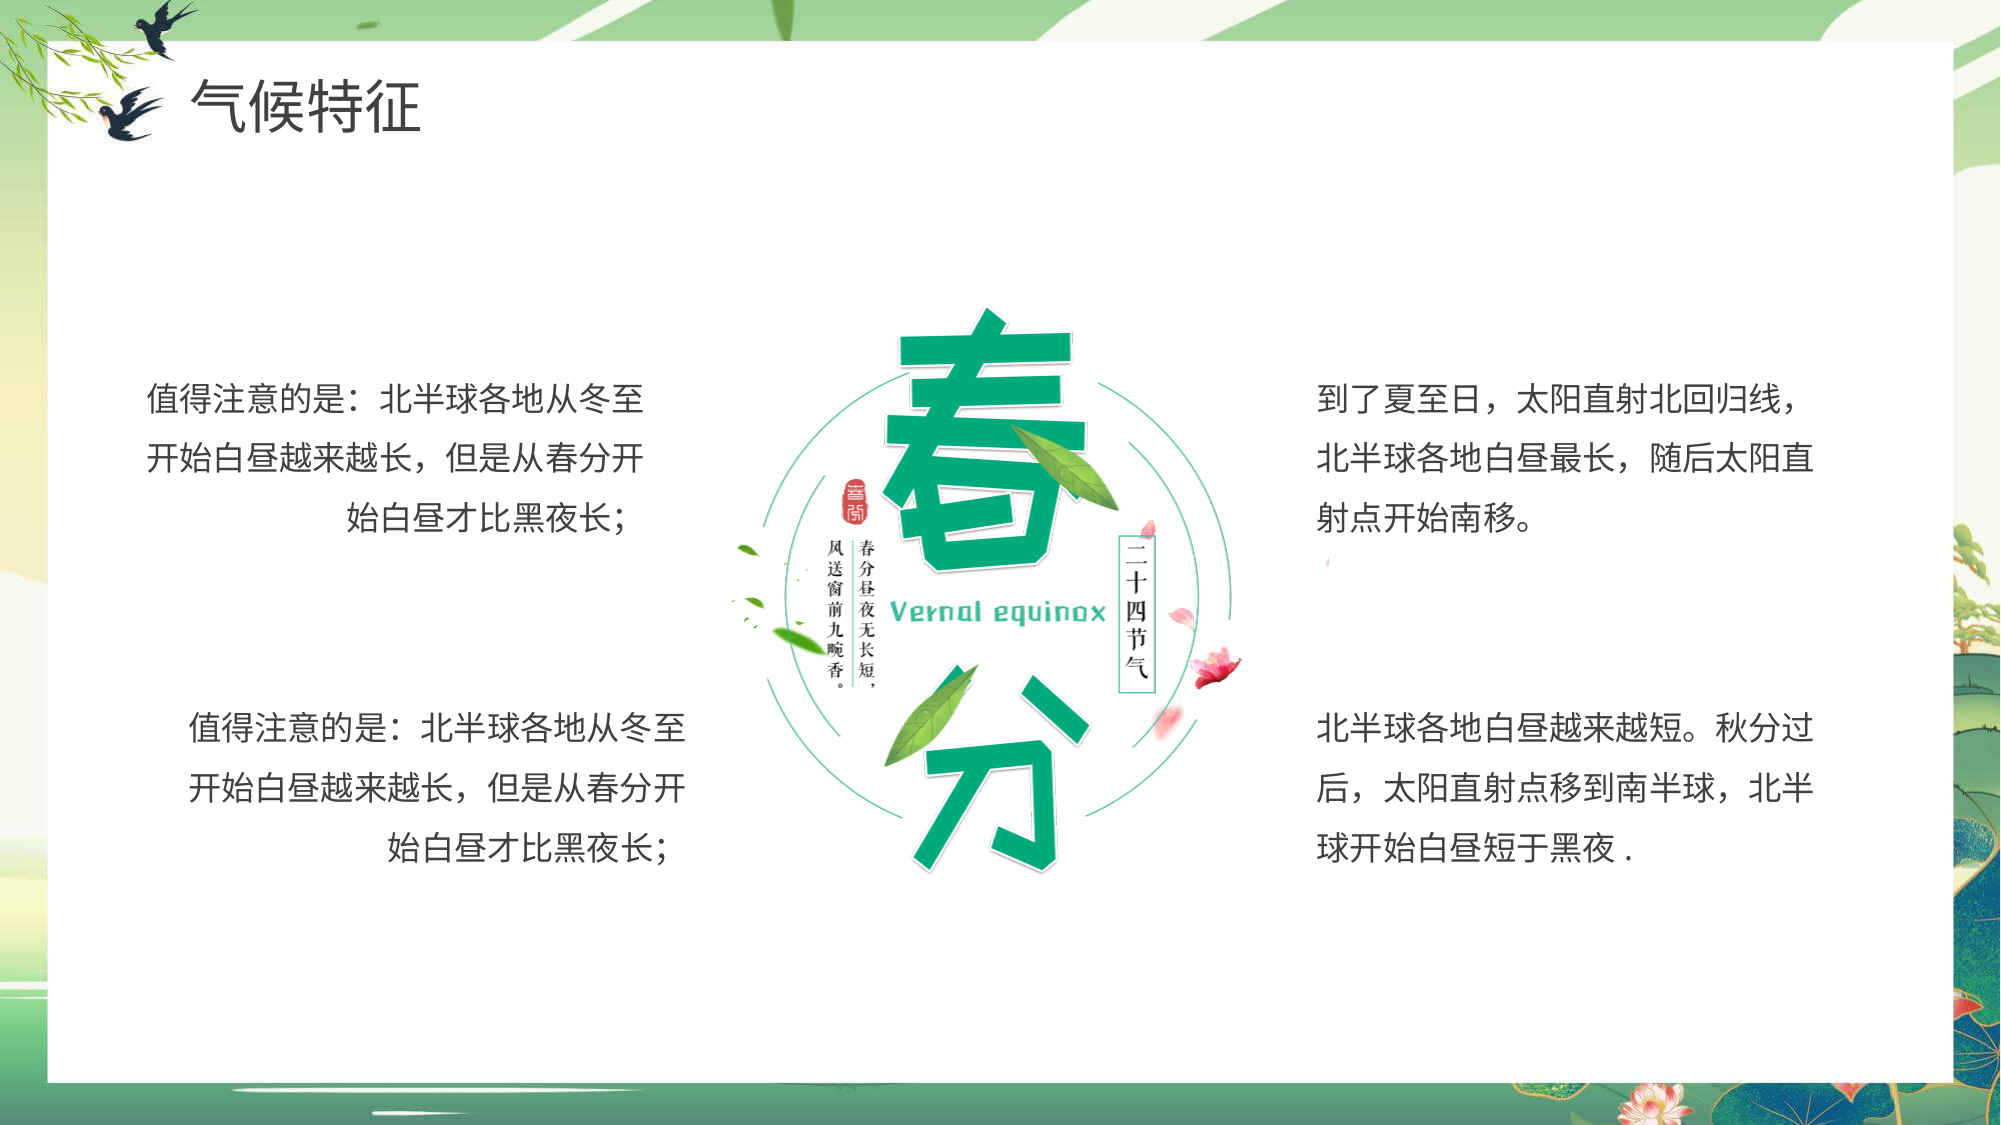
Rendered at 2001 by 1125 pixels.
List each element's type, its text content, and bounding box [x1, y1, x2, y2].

text_box 北半球各地白昼越来越短。秋分过后，太阳直射点移到南半球，北半球开始白昼短于黑夜. [1515, 679, 1853, 874]
text_box 气候特征 [174, 62, 477, 148]
picture [0, 0, 2001, 1125]
text_box 值得注意的是：北半球各地从冬至开始白昼越来越长，但是从春分开始白昼才比黑夜长； [151, 679, 488, 874]
text_box 到了夏至日，太阳直射北回归线，北半球各地白昼最长，随后太阳直射点开始南移。 [1515, 350, 1853, 545]
text_box 值得注意的是：北半球各地从冬至开始白昼越来越长，但是从春分开始白昼才比黑夜长； [109, 350, 488, 545]
